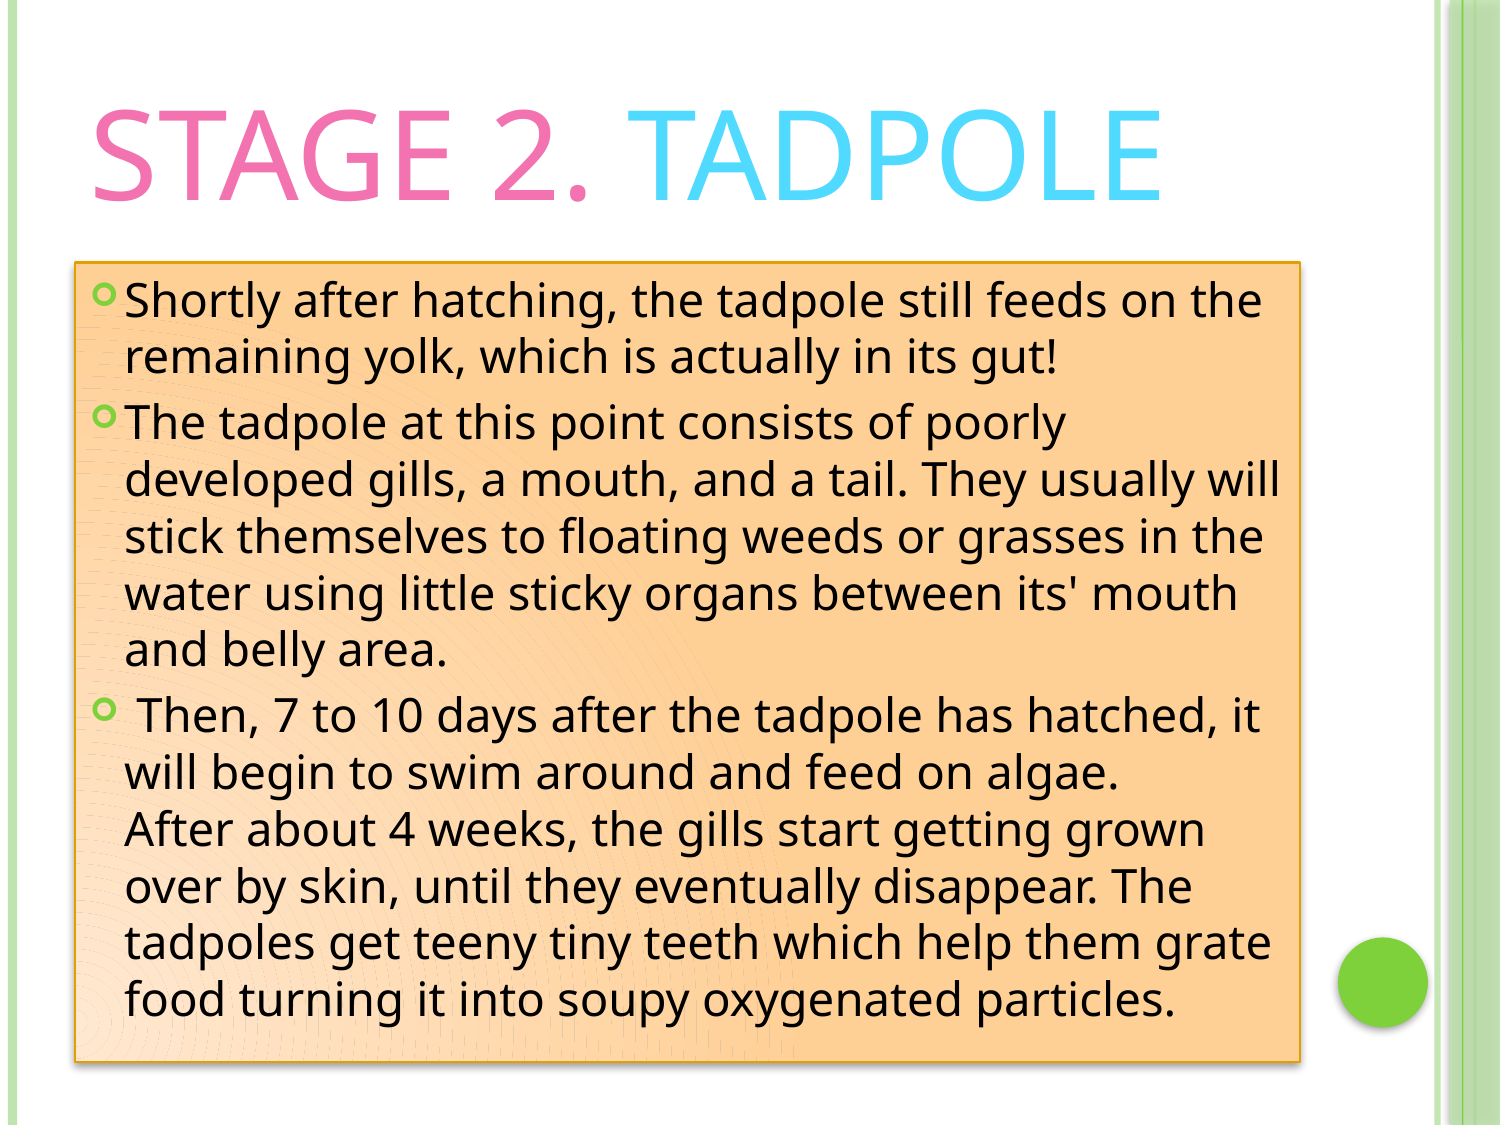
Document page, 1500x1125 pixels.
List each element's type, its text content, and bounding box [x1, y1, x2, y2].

list Shortly after hatching, the tadpole still feeds on the remaining yolk, which is actually in its gut! The tadpole at this point consists of poorly developed gills, a mouth, and a tail. They usually will stick themselves to floating weeds or grasses in the water using little sticky organs between its' mouth and belly area. Then, 7 to 10 days after the tadpole has hatched, it will begin to swim around and feed on algae. After about 4 weeks, the gills start getting grown over by skin, until they eventually disappear. The tadpoles get teeny tiny teeth which help them grate food turning it into soupy oxygenated particles. [74, 261, 1301, 1063]
title Stage 2. Tadpole [75, 45, 1300, 233]
